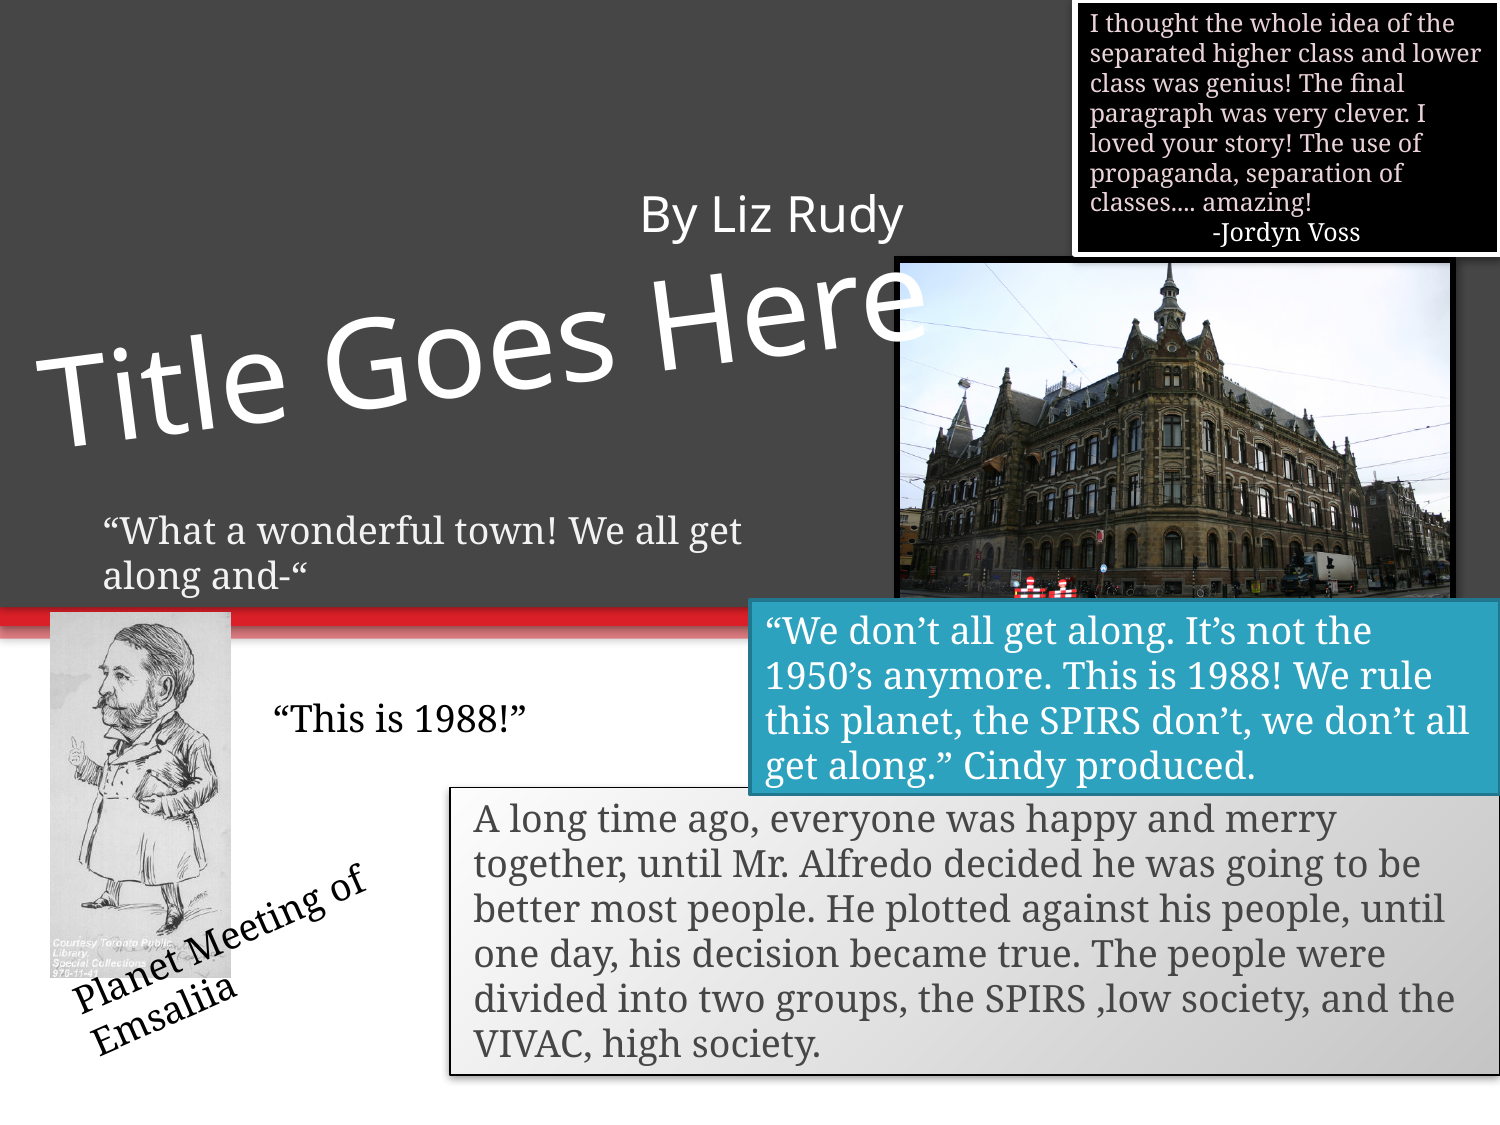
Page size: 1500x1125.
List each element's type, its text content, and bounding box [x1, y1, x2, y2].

text_box “What a wonderful town! We all get along and-“ [87, 499, 838, 605]
text_box By Liz Rudy [624, 174, 1000, 250]
text_box Planet Meeting of Emsaliia [52, 812, 475, 1077]
text_box “This is 1988!” [258, 687, 543, 748]
subtitle A long time ago, everyone was happy and merry together, until Mr. Alfredo decided he was going to be better most people. He plotted against his people, until one day, his decision became true. The people were divided into two groups, the SPIRS ,low society, and the VIVAC, high society. [449, 787, 1500, 1076]
text_box I thought the whole idea of the separated higher class and lower class was genius! The final paragraph was very clever. I loved your story! The use of propaganda, separation of classes.... amazing! -Jordyn Voss [1072, 0, 1500, 257]
title Title Goes Here [0, 62, 1121, 485]
picture [49, 612, 231, 978]
picture [899, 262, 1451, 623]
text_box “We don’t all get along. It’s not the 1950’s anymore. This is 1988! We rule this planet, the SPIRS don’t, we don’t all get along.” Cindy produced. [748, 598, 1500, 796]
